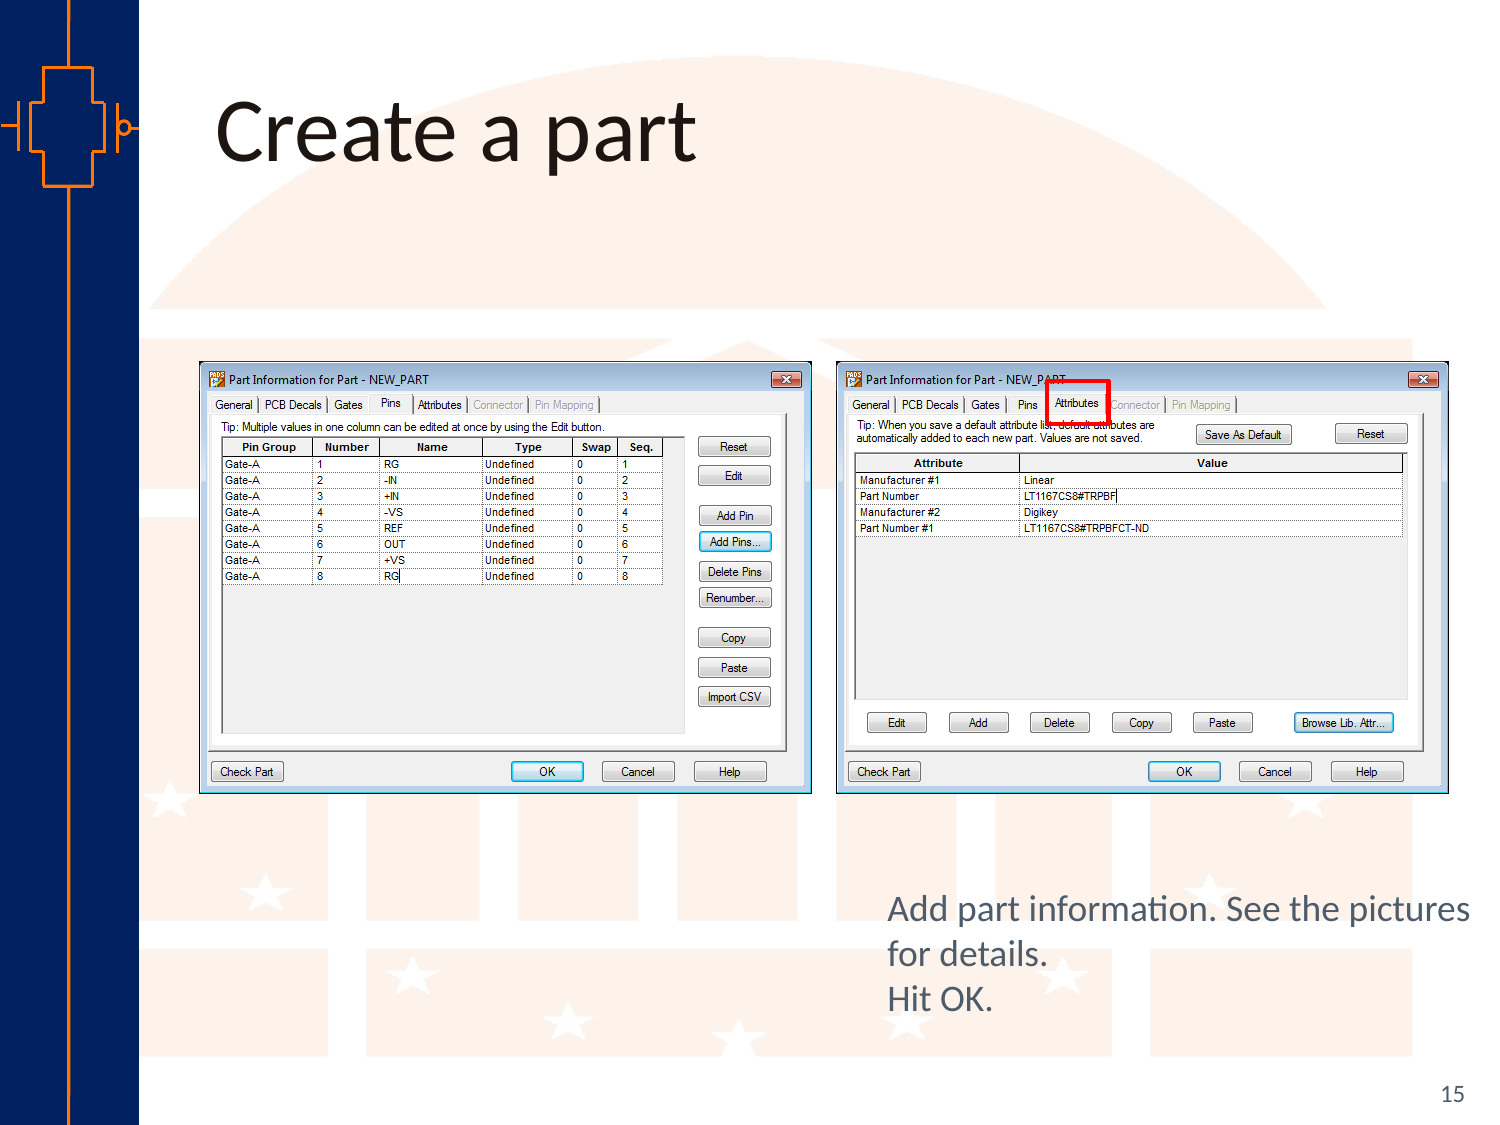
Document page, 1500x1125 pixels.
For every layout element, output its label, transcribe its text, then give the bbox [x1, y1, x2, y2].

text_box Add part information. See the pictures for details. Hit OK. [872, 876, 1487, 1027]
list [836, 361, 1450, 794]
slide_number 15 [1425, 1062, 1488, 1123]
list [199, 361, 812, 794]
title Create a part [200, 0, 1388, 188]
